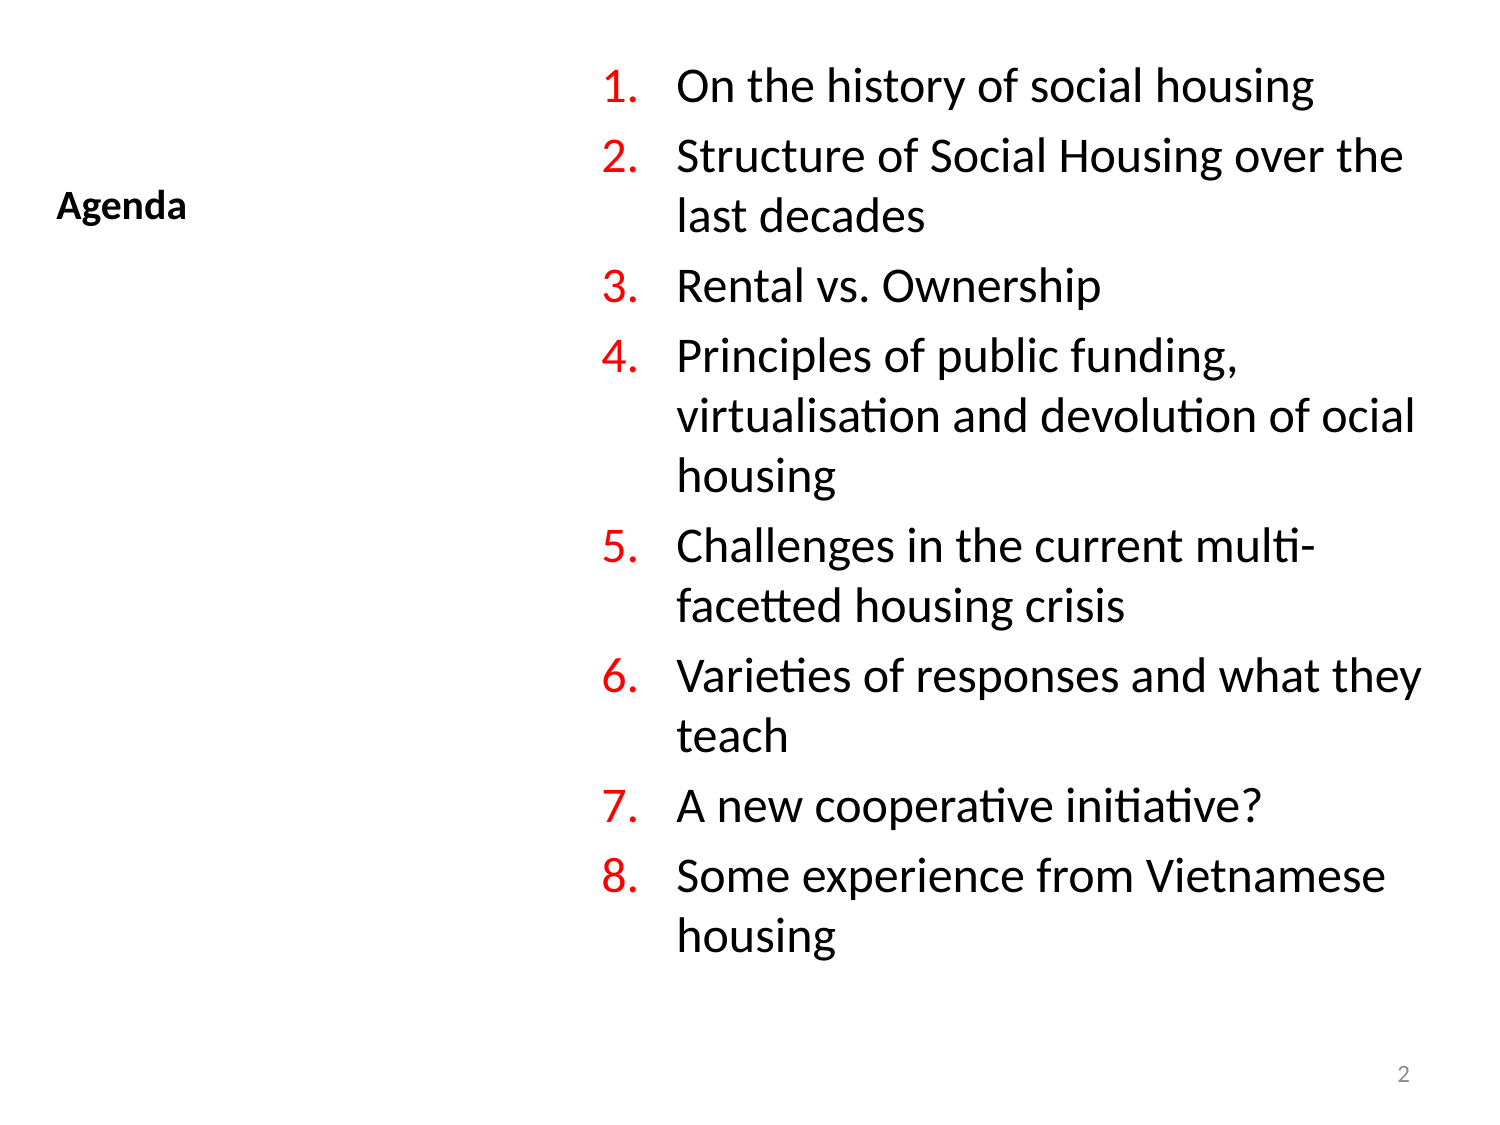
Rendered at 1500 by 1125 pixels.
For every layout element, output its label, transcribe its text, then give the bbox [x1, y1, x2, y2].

title Agenda [41, 44, 569, 236]
list On the history of social housing Structure of Social Housing over the last decades Rental vs. Ownership Principles of public funding, virtualisation and devolution of ocial housing Challenges in the current multi-facetted housing crisis Varieties of responses and what they teach A new cooperative initiative? Some experience from Vietnamese housing [586, 44, 1459, 1083]
slide_number 2 [1074, 1042, 1425, 1103]
